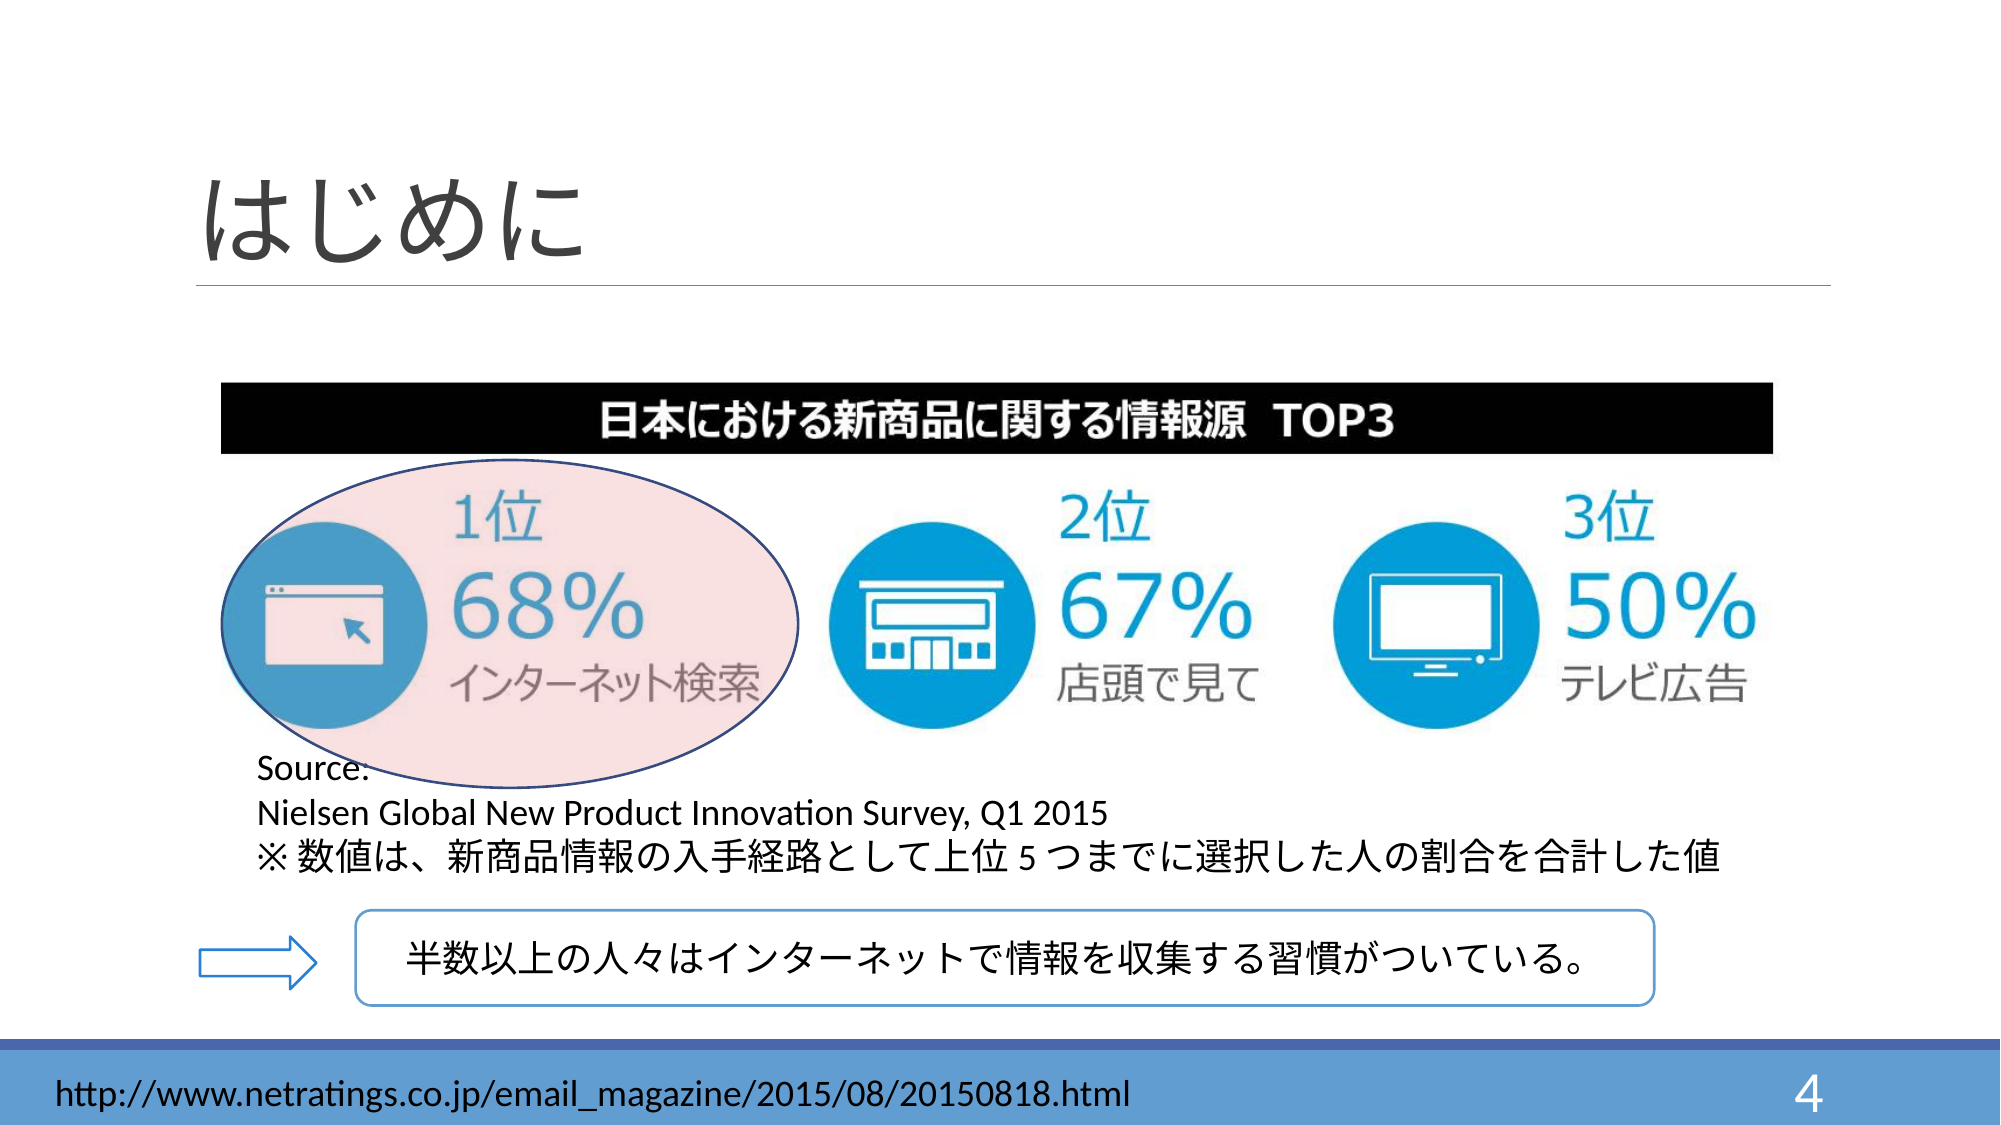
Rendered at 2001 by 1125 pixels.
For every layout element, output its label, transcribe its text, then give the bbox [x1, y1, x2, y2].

slide_number 4 [1624, 1059, 1840, 1120]
text_box Source: Nielsen Global New Product Innovation Survey, Q1 2015 ※数値は、新商品情報の入手経路として上位5つまでに選択した人の割合を合計した値 [242, 746, 1814, 885]
text_box [198, 935, 318, 991]
text_box [314, 746, 706, 790]
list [221, 377, 1814, 736]
text_box http://www.netratings.co.jp/email_magazine/2015/08/20150818.html [40, 1061, 1167, 1122]
title はじめに [180, 47, 1830, 285]
text_box 半数以上の人々はインターネットで情報を収集する習慣がついている。 [354, 908, 1656, 1007]
